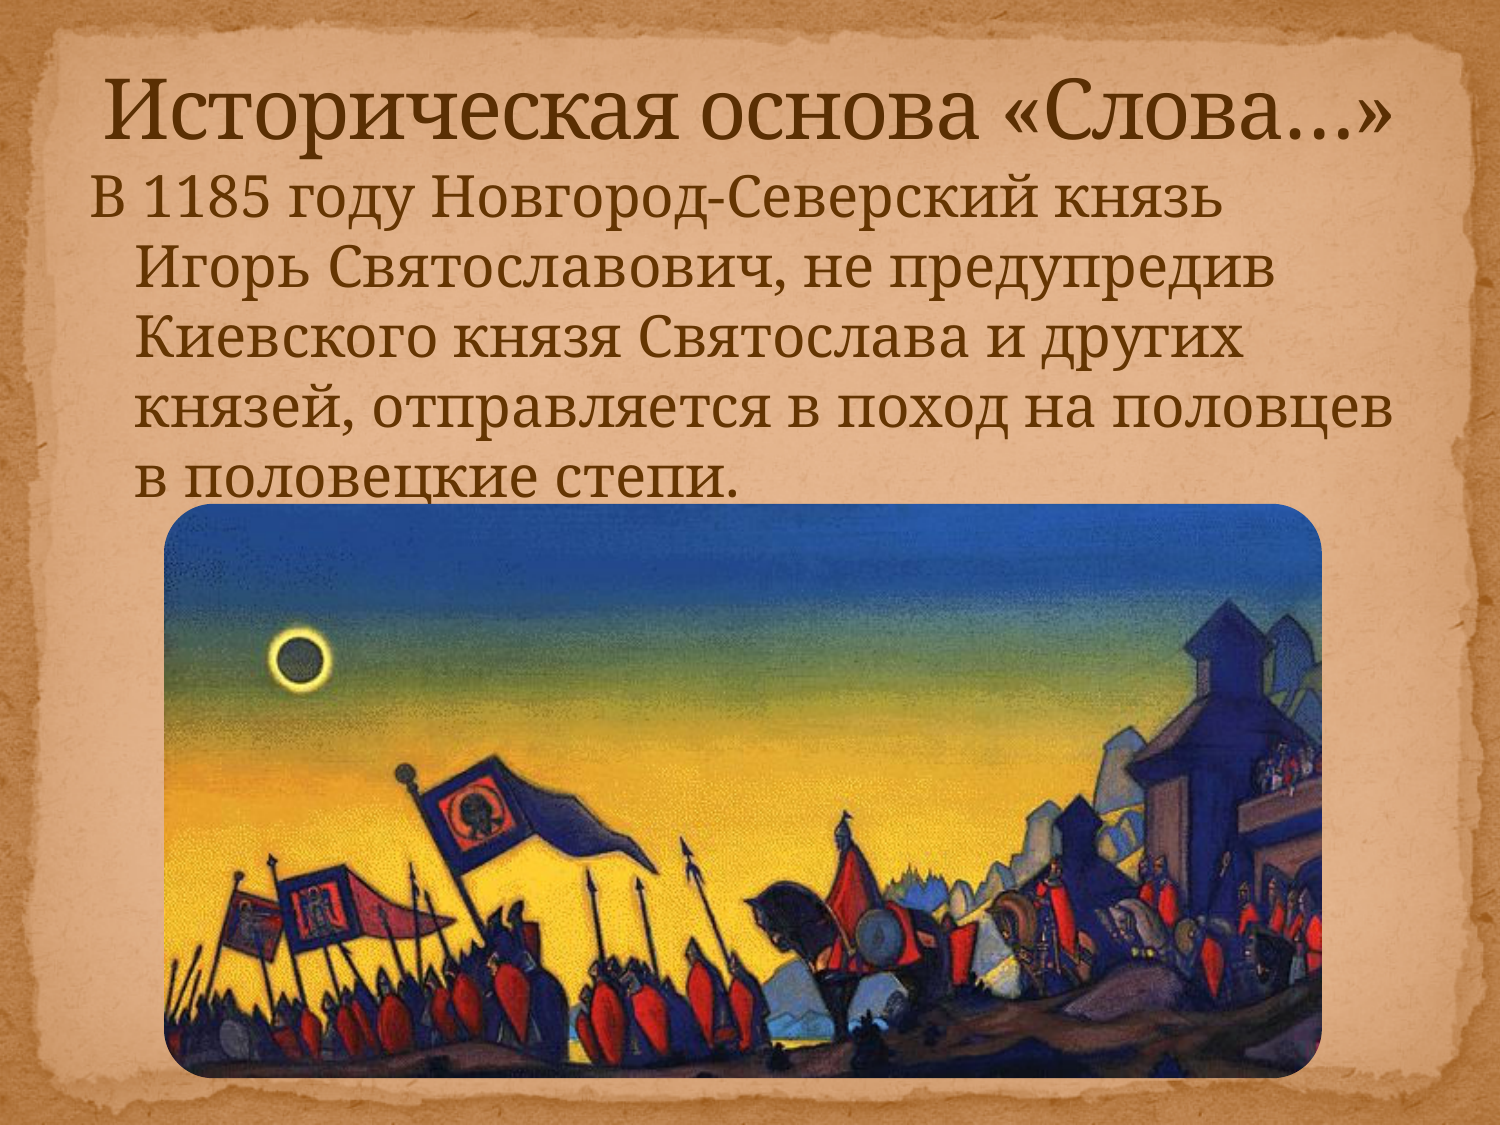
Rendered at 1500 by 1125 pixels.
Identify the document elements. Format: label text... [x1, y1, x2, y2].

list В 1185 году Новгород-Северский князь Игорь Святославович, не предупредив Киевского князя Святослава и других князей, отправляется в поход на половцев в половецкие степи. [75, 152, 1425, 1090]
picture [164, 503, 1323, 1079]
title Историческая основа «Слова…» [74, 24, 1425, 165]
